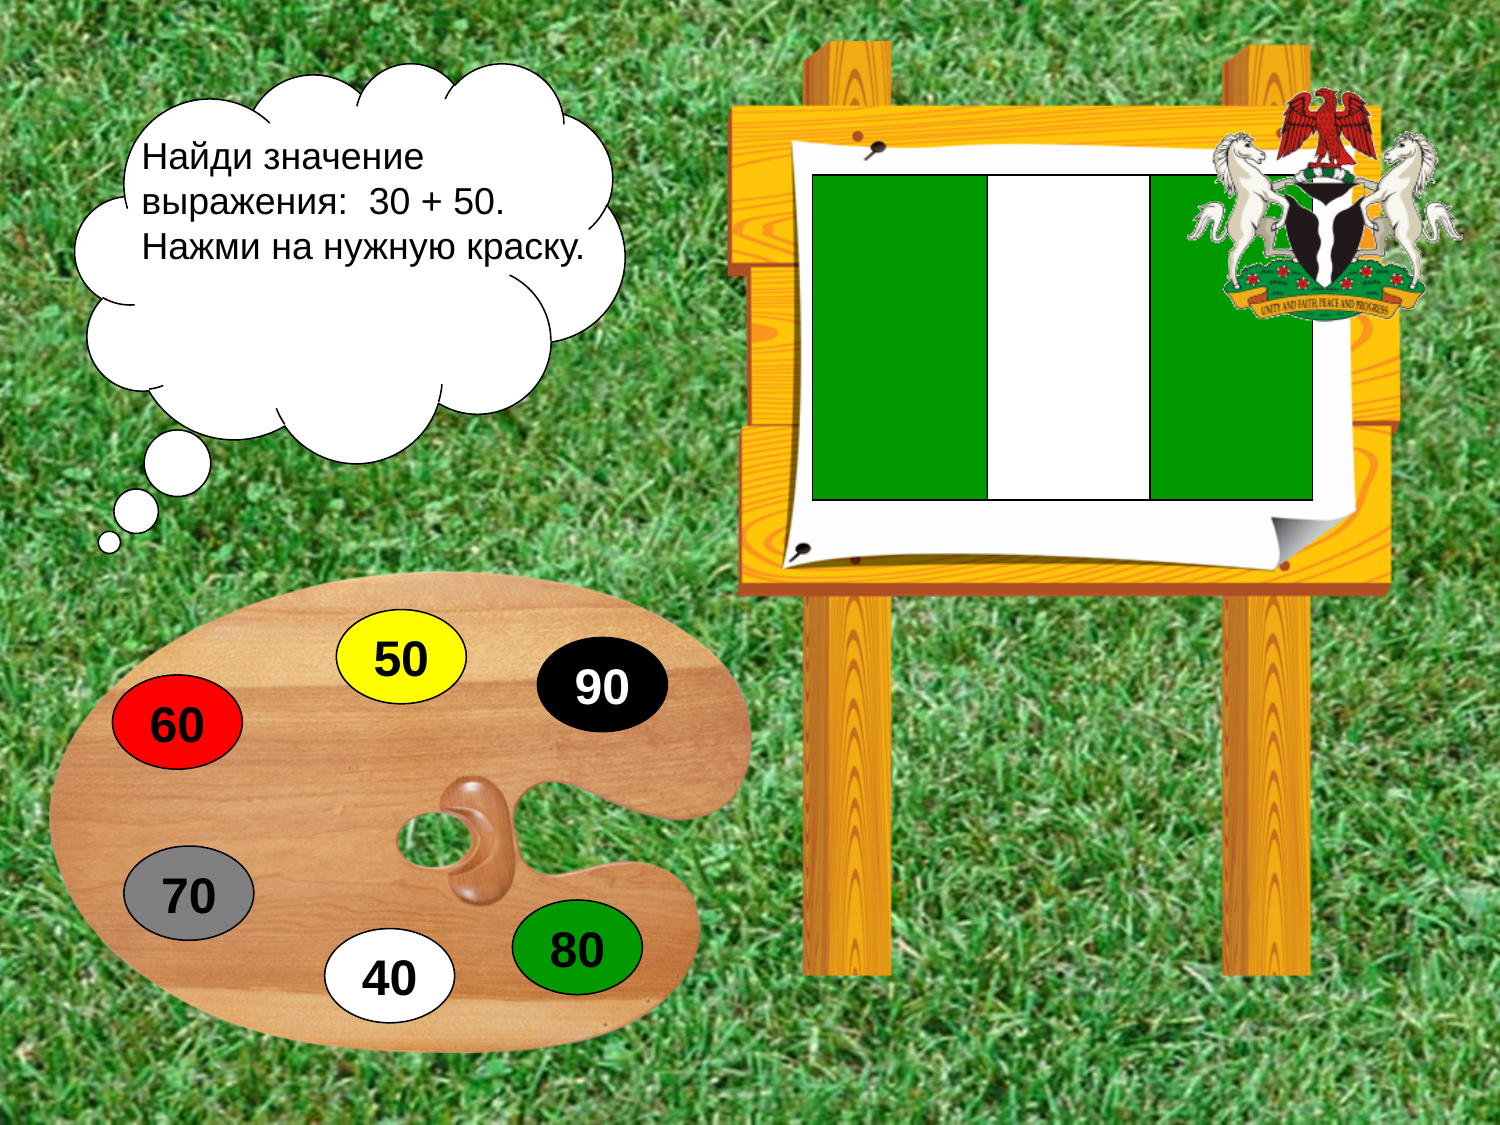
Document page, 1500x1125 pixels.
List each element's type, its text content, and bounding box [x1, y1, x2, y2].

text_box [113, 489, 159, 534]
text_box 70 [123, 846, 254, 941]
text_box 80 [512, 900, 643, 995]
text_box [144, 429, 211, 497]
text_box 60 [112, 674, 243, 770]
text_box 90 [537, 637, 668, 732]
text_box 40 [324, 928, 455, 1023]
text_box [601, 141, 626, 317]
picture [0, 0, 1500, 1125]
text_box [98, 531, 121, 554]
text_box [812, 174, 1313, 501]
text_box [74, 165, 598, 464]
text_box Найди значение выражения: 30 + 50. Нажми на нужную краску. [126, 124, 601, 320]
text_box 50 [336, 609, 467, 704]
text_box [148, 63, 585, 124]
